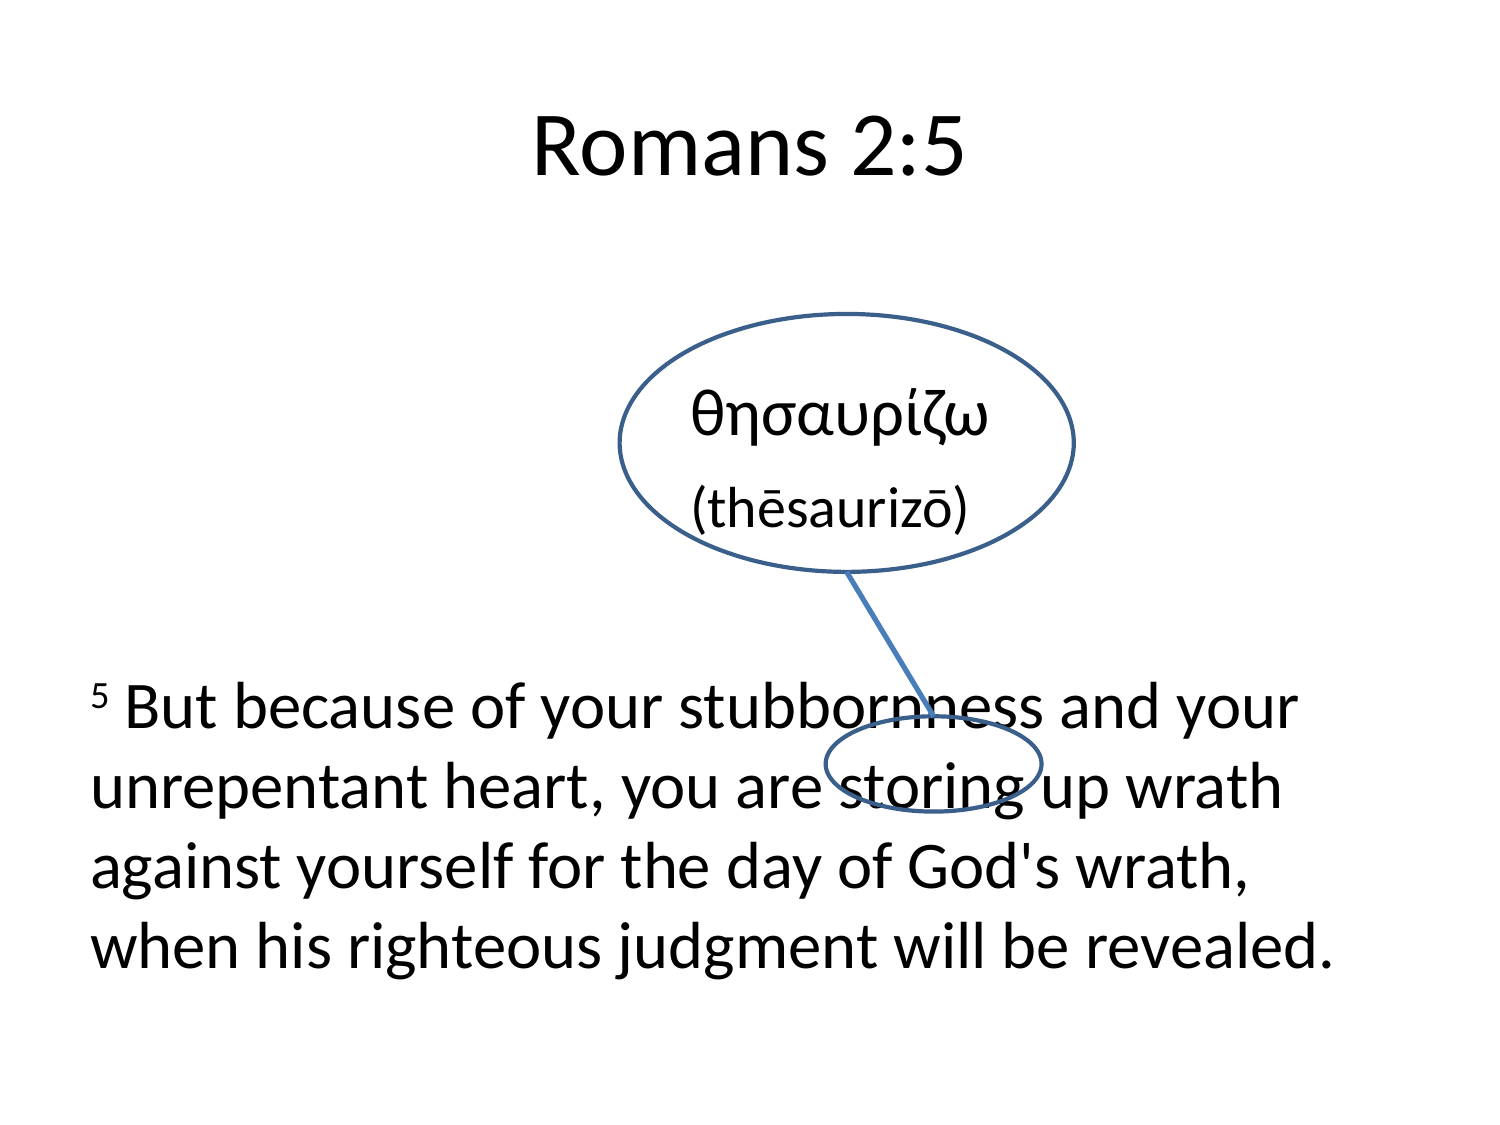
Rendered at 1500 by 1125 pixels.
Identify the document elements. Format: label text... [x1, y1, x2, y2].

list θησαυρίζω (thēsaurizō) 5 But because of your stubbornness and your unrepentant heart, you are storing up wrath against yourself for the day of God's wrath, when his righteous judgment will be revealed. [75, 262, 1425, 1005]
text_box [617, 311, 1076, 574]
text_box [823, 714, 1044, 814]
title Romans 2:5 [75, 45, 1425, 233]
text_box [846, 571, 934, 717]
